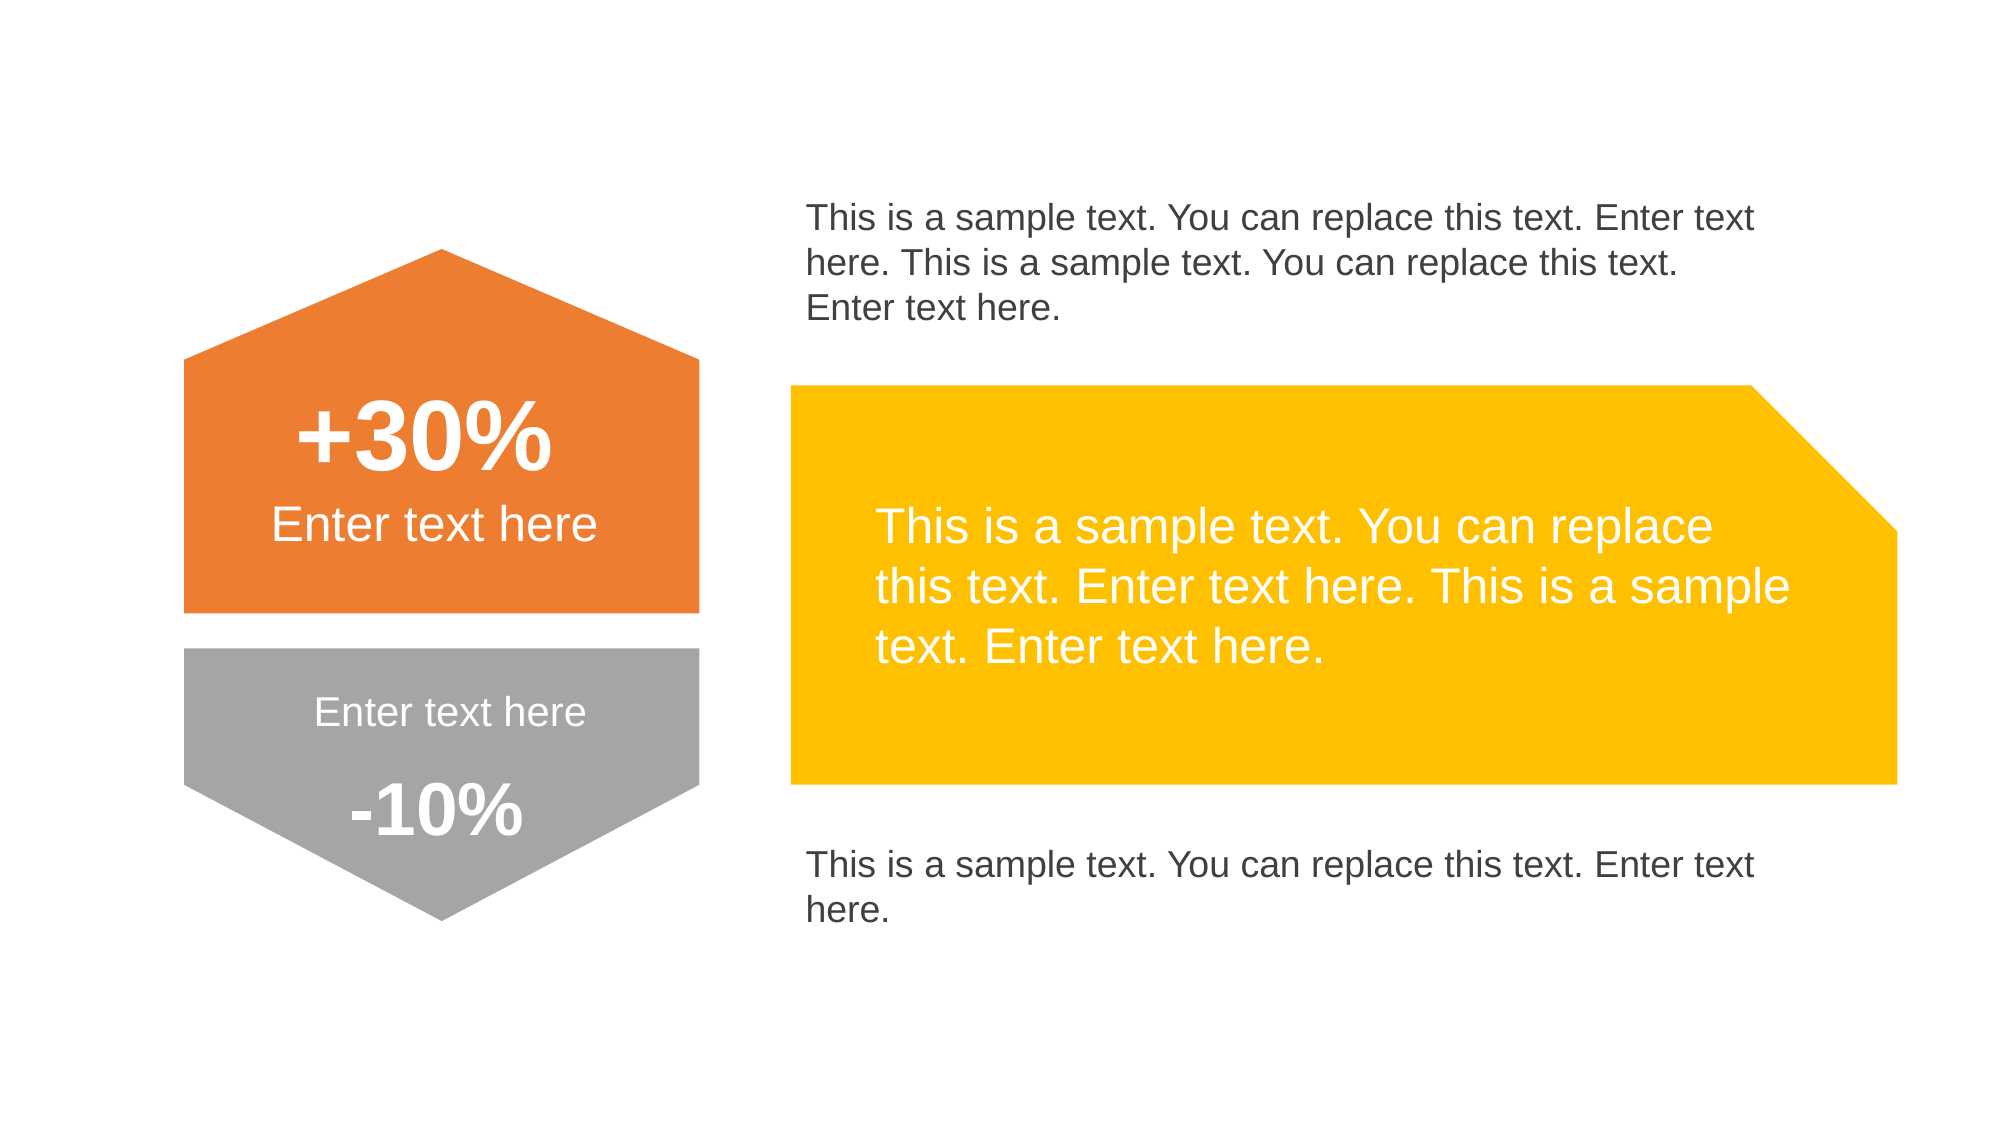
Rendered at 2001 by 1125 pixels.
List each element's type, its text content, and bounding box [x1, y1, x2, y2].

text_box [790, 385, 1898, 785]
text_box This is a sample text. You can replace this text. Enter text here. This is a sample text. You can replace this text. Enter text here. [790, 185, 1791, 336]
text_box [184, 249, 700, 922]
text_box This is a sample text. You can replace this text. Enter text here. [790, 832, 1791, 938]
